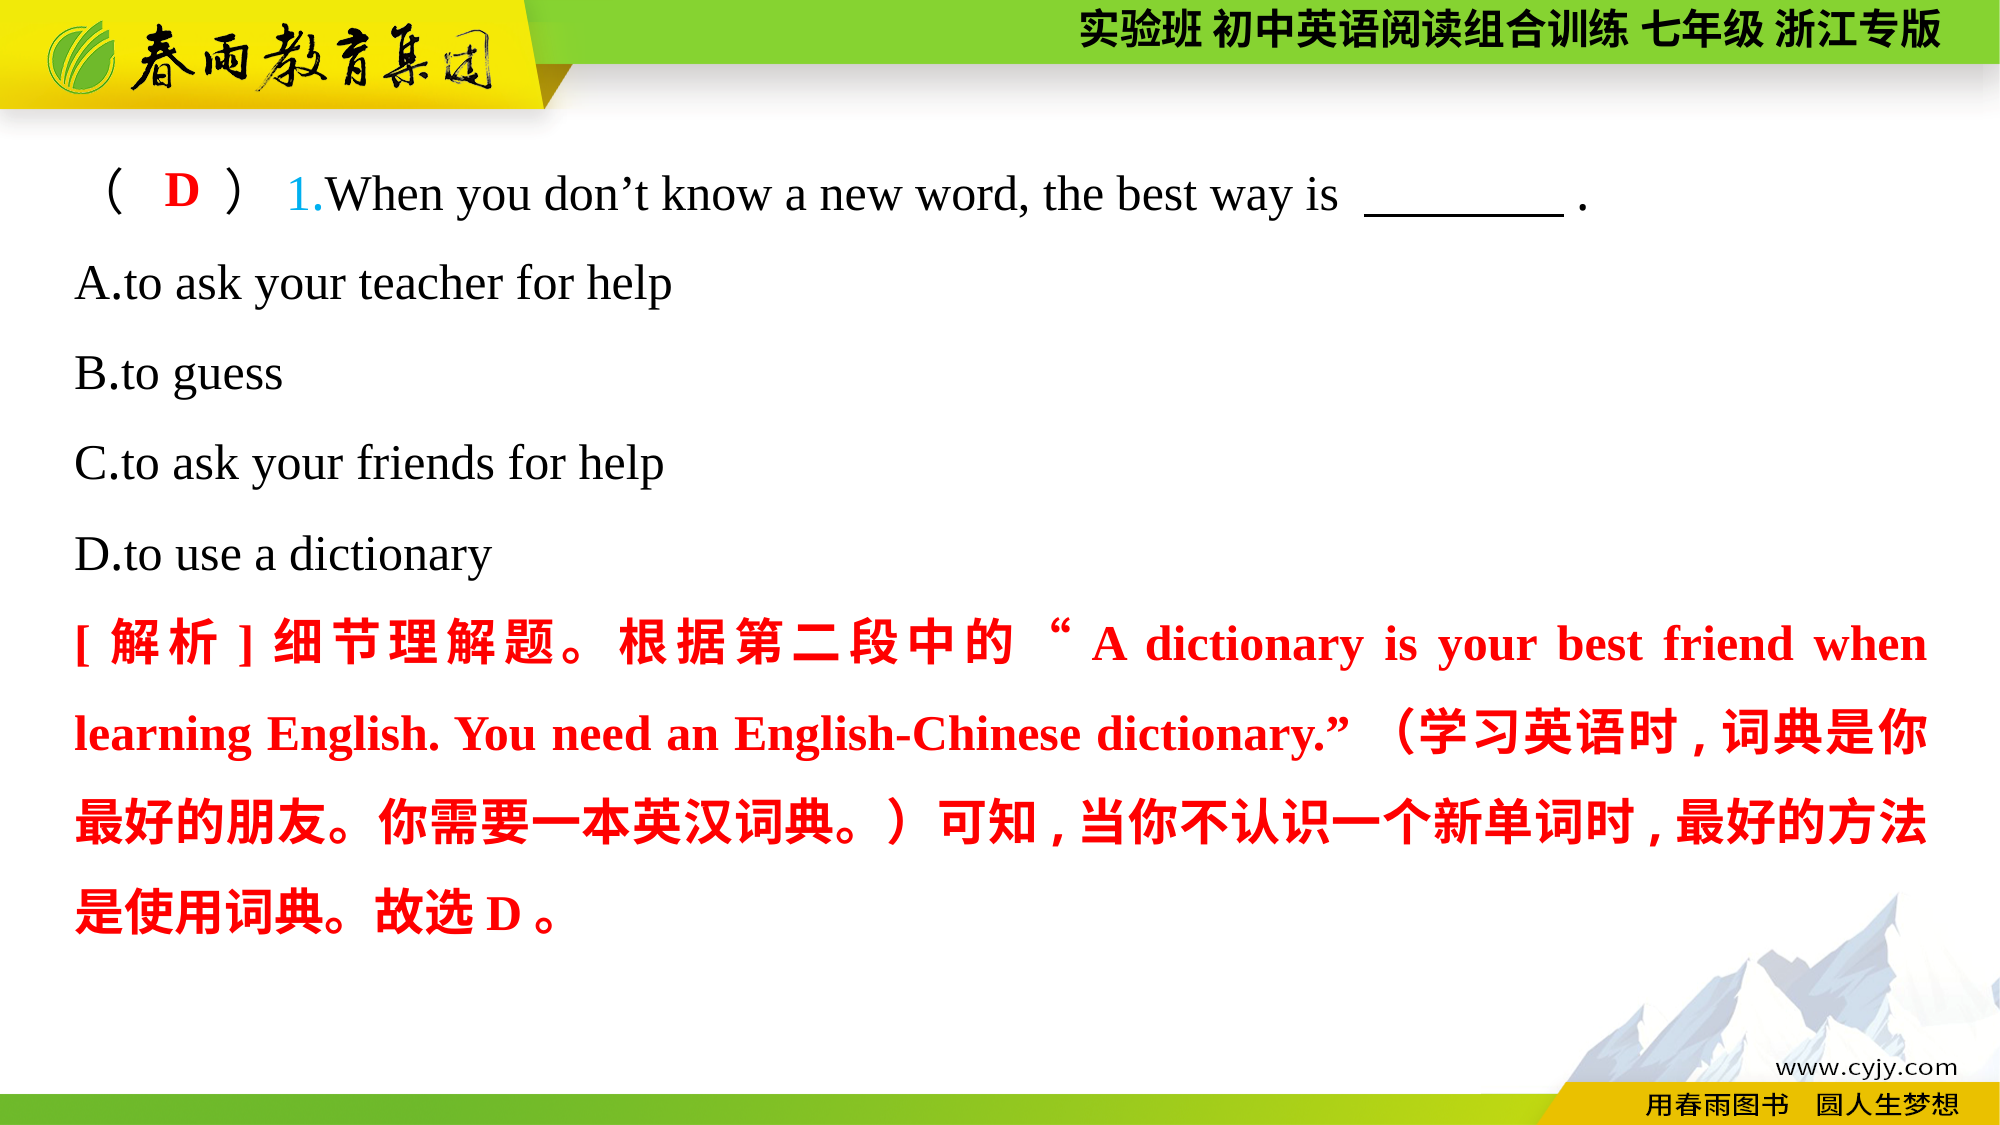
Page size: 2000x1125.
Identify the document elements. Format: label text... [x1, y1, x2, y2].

list （ ）1.When you don’t know a new word, the best way is . A.to ask your teacher for help B.to guess C.to ask your friends for help D.to use a dictionary [59, 122, 1944, 573]
text_box D [149, 148, 216, 224]
picture [0, 0, 2000, 1125]
text_box [解析]细节理解题。根据第二段中的“A dictionary is your best friend when learning English. You need an English-Chinese dictionary.”（学习英语时,词典是你最好的朋友。你需要一本英汉词典。）可知,当你不认识一个新单词时,最好的方法是使用词典。故选D。 [59, 573, 1944, 949]
